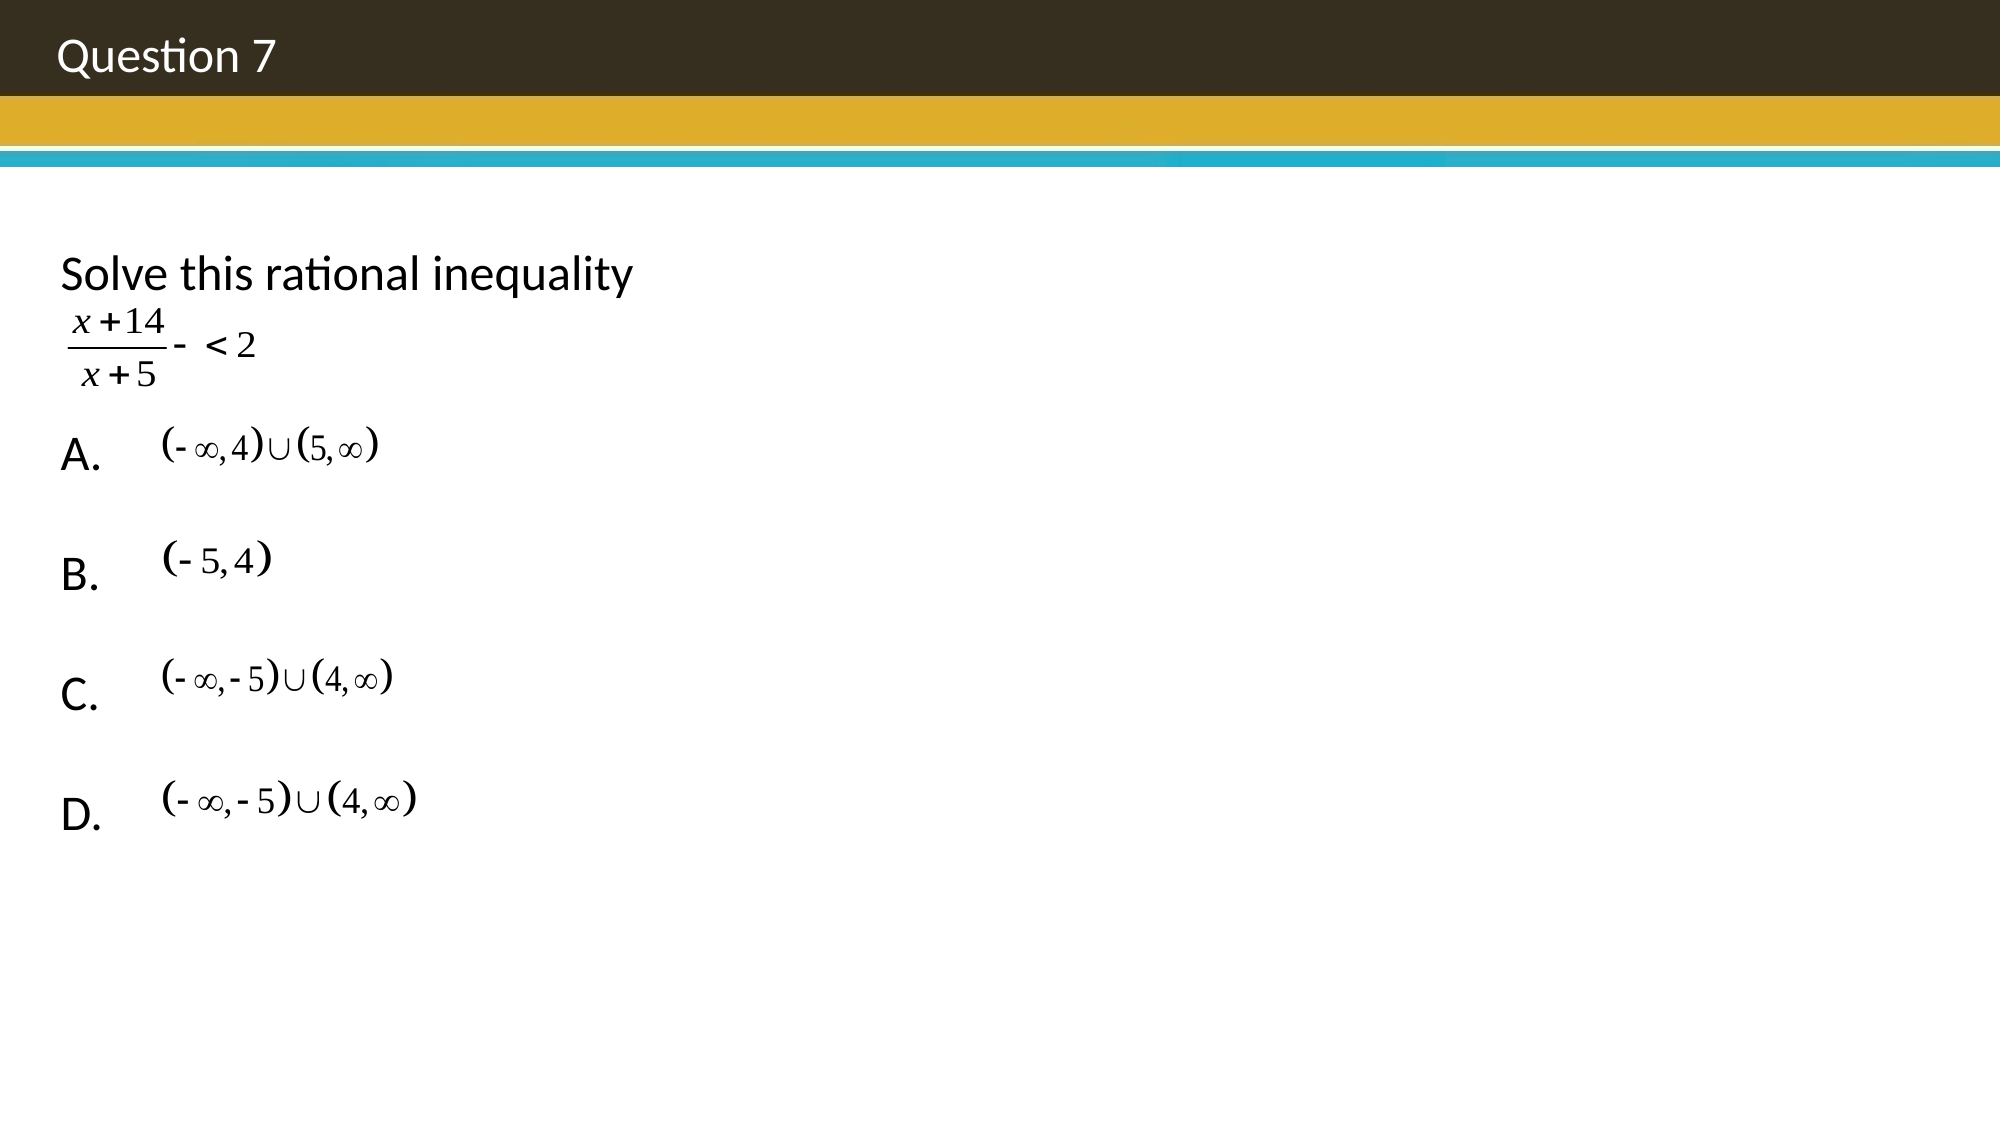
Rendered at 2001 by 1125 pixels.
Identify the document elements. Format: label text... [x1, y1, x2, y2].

picture [61, 297, 263, 395]
picture [0, 0, 2000, 167]
picture [157, 772, 421, 836]
picture [157, 650, 397, 714]
picture [157, 419, 382, 483]
text_box Question 7 [41, 14, 293, 90]
text_box Solve this rational inequality A. B. C. D. [45, 233, 1776, 849]
picture [157, 533, 278, 596]
